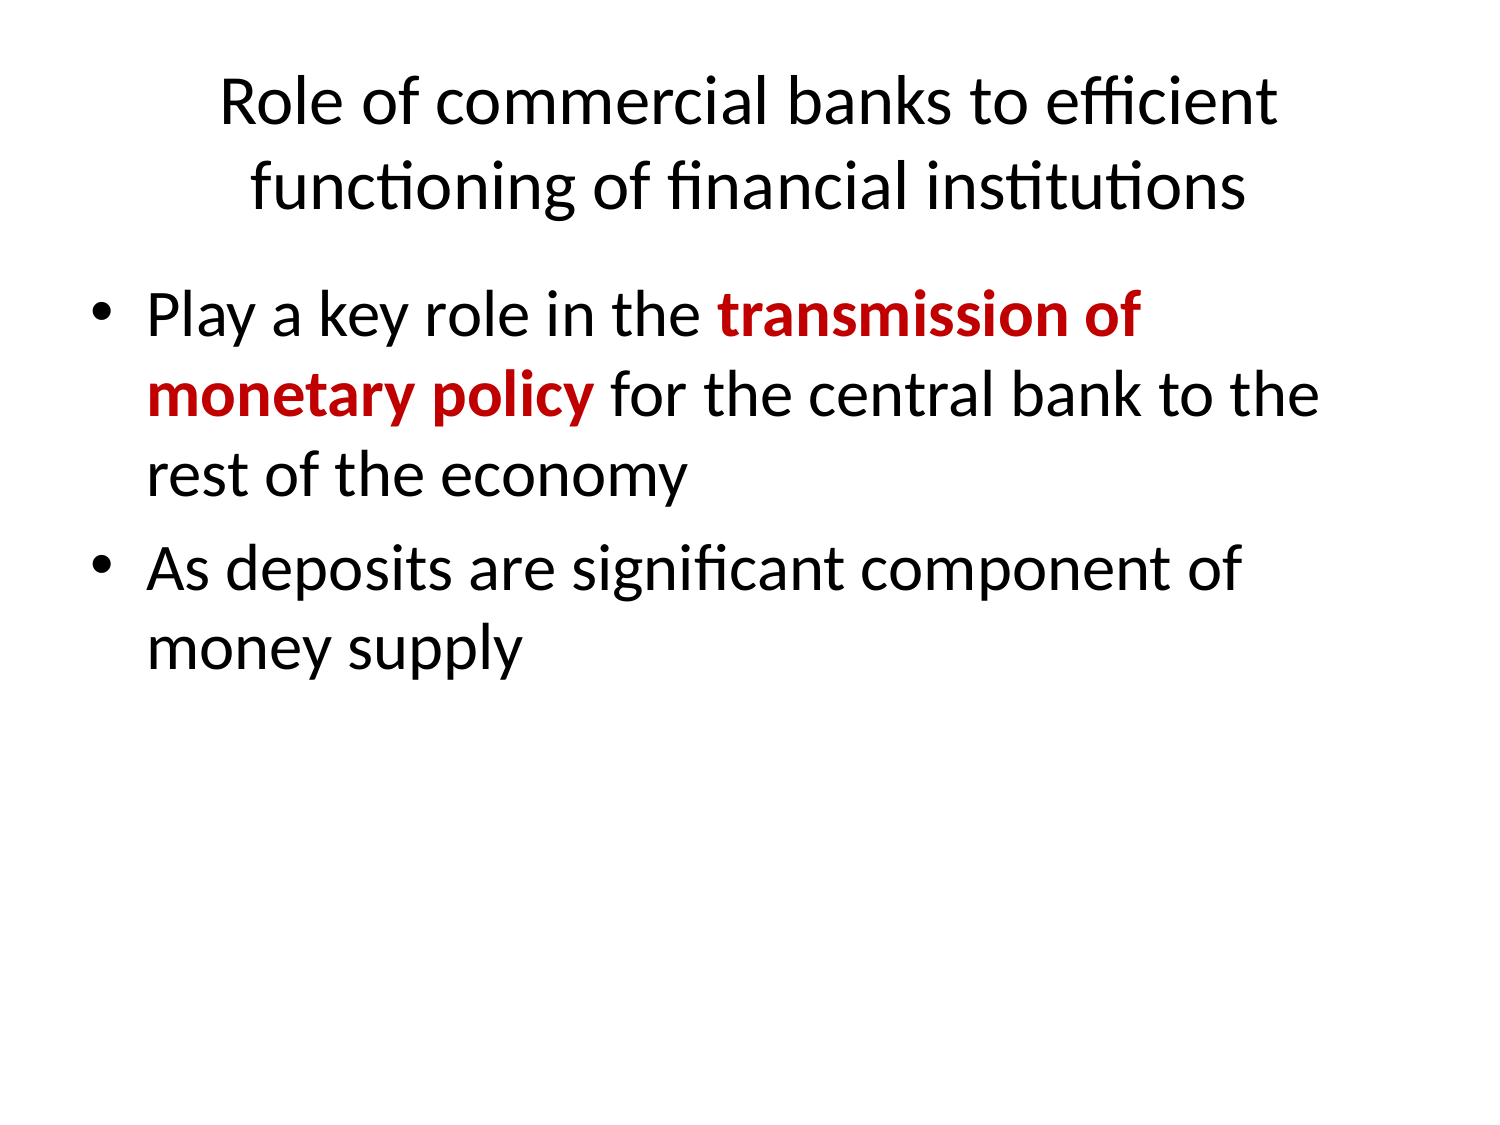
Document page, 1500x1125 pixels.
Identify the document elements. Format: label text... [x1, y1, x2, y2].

list Play a key role in the transmission of monetary policy for the central bank to the rest of the economy As deposits are significant component of money supply [75, 262, 1425, 1005]
title Role of commercial banks to efficient functioning of financial institutions [75, 45, 1425, 233]
